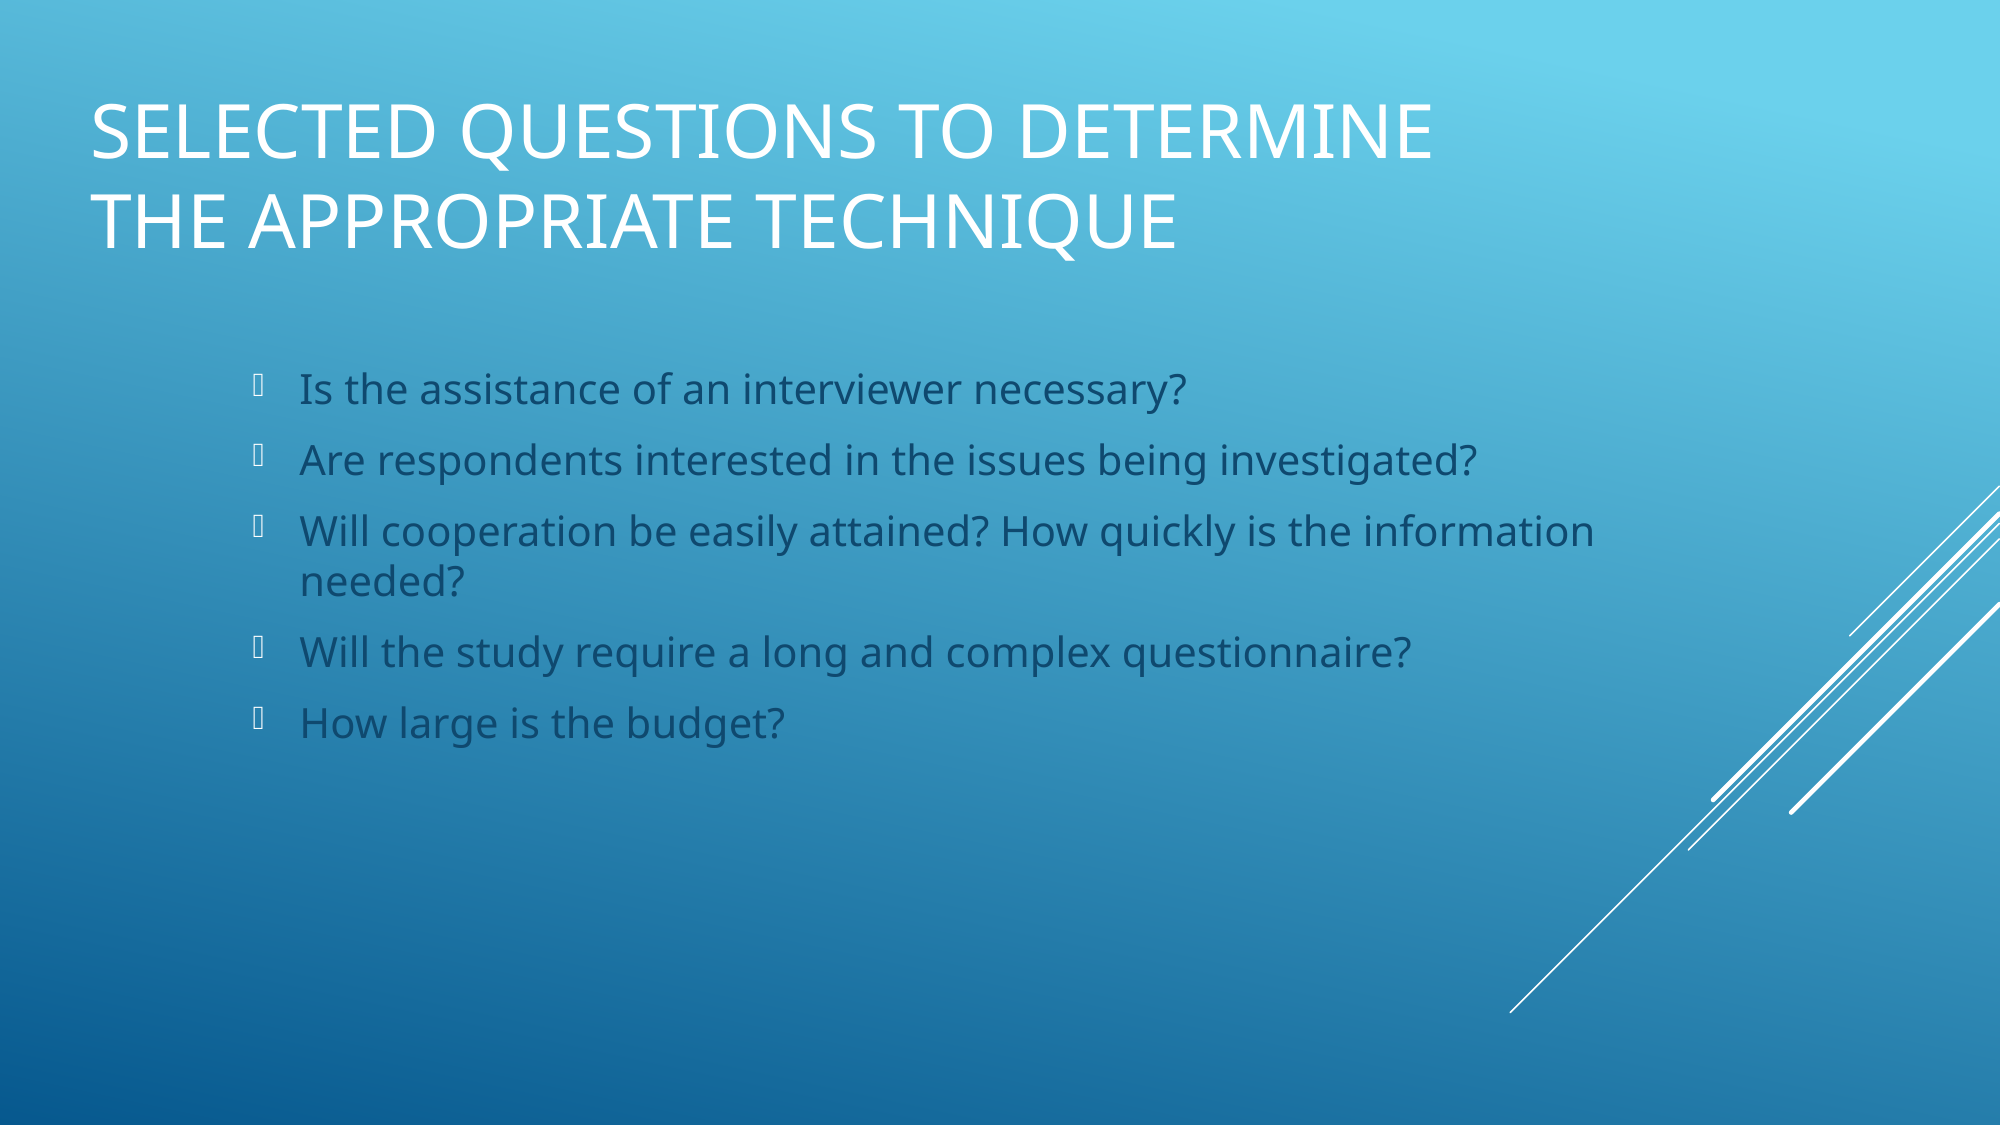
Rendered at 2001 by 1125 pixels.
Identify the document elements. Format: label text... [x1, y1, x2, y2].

list Is the assistance of an interviewer necessary? Are respondents interested in the issues being investigated? Will cooperation be easily attained? How quickly is the information needed? Will the study require a long and complex questionnaire? How large is the budget? [237, 293, 1638, 887]
title Selected Questions to Determine the Appropriate Technique [75, 50, 1475, 298]
